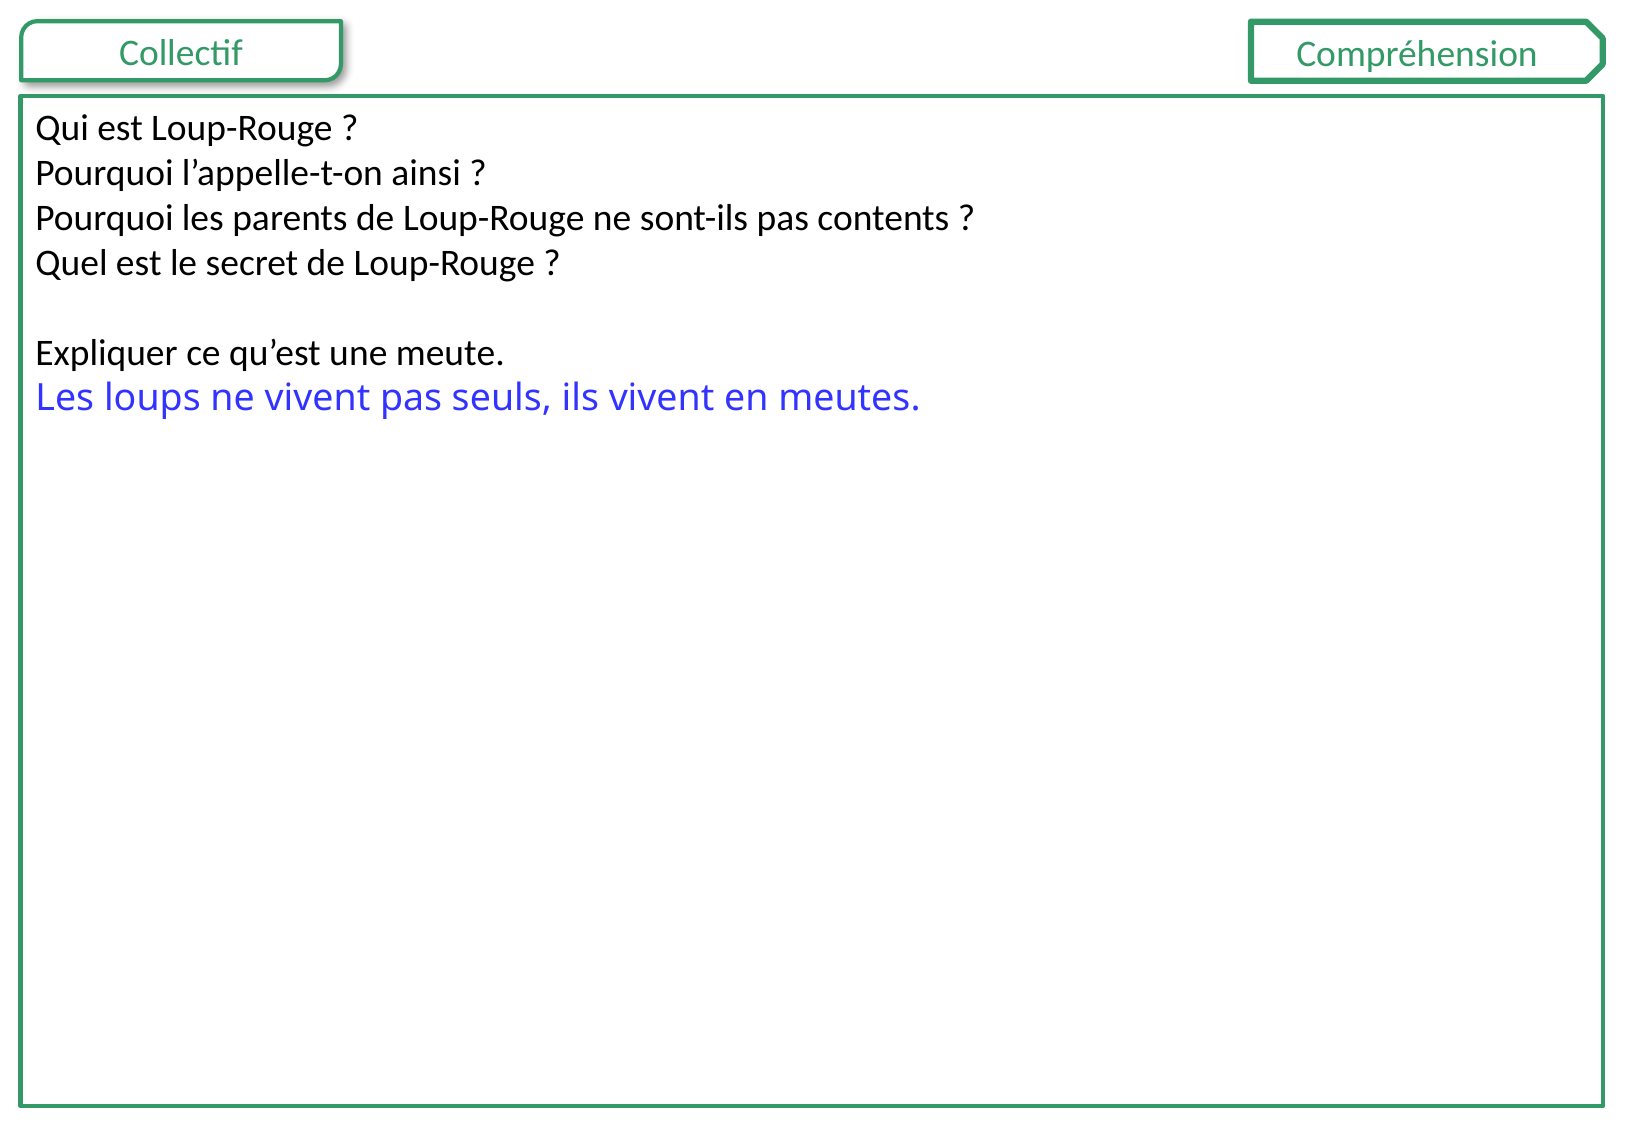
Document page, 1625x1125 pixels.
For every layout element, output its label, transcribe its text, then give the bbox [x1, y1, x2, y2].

list Qui est Loup-Rouge ? Pourquoi l’appelle-t-on ainsi ? Pourquoi les parents de Loup-Rouge ne sont-ils pas contents ? Quel est le secret de Loup-Rouge ? Expliquer ce qu’est une meute. Les loups ne vivent pas seuls, ils vivent en meutes. [18, 94, 1605, 1108]
list Compréhension [1250, 21, 1584, 81]
